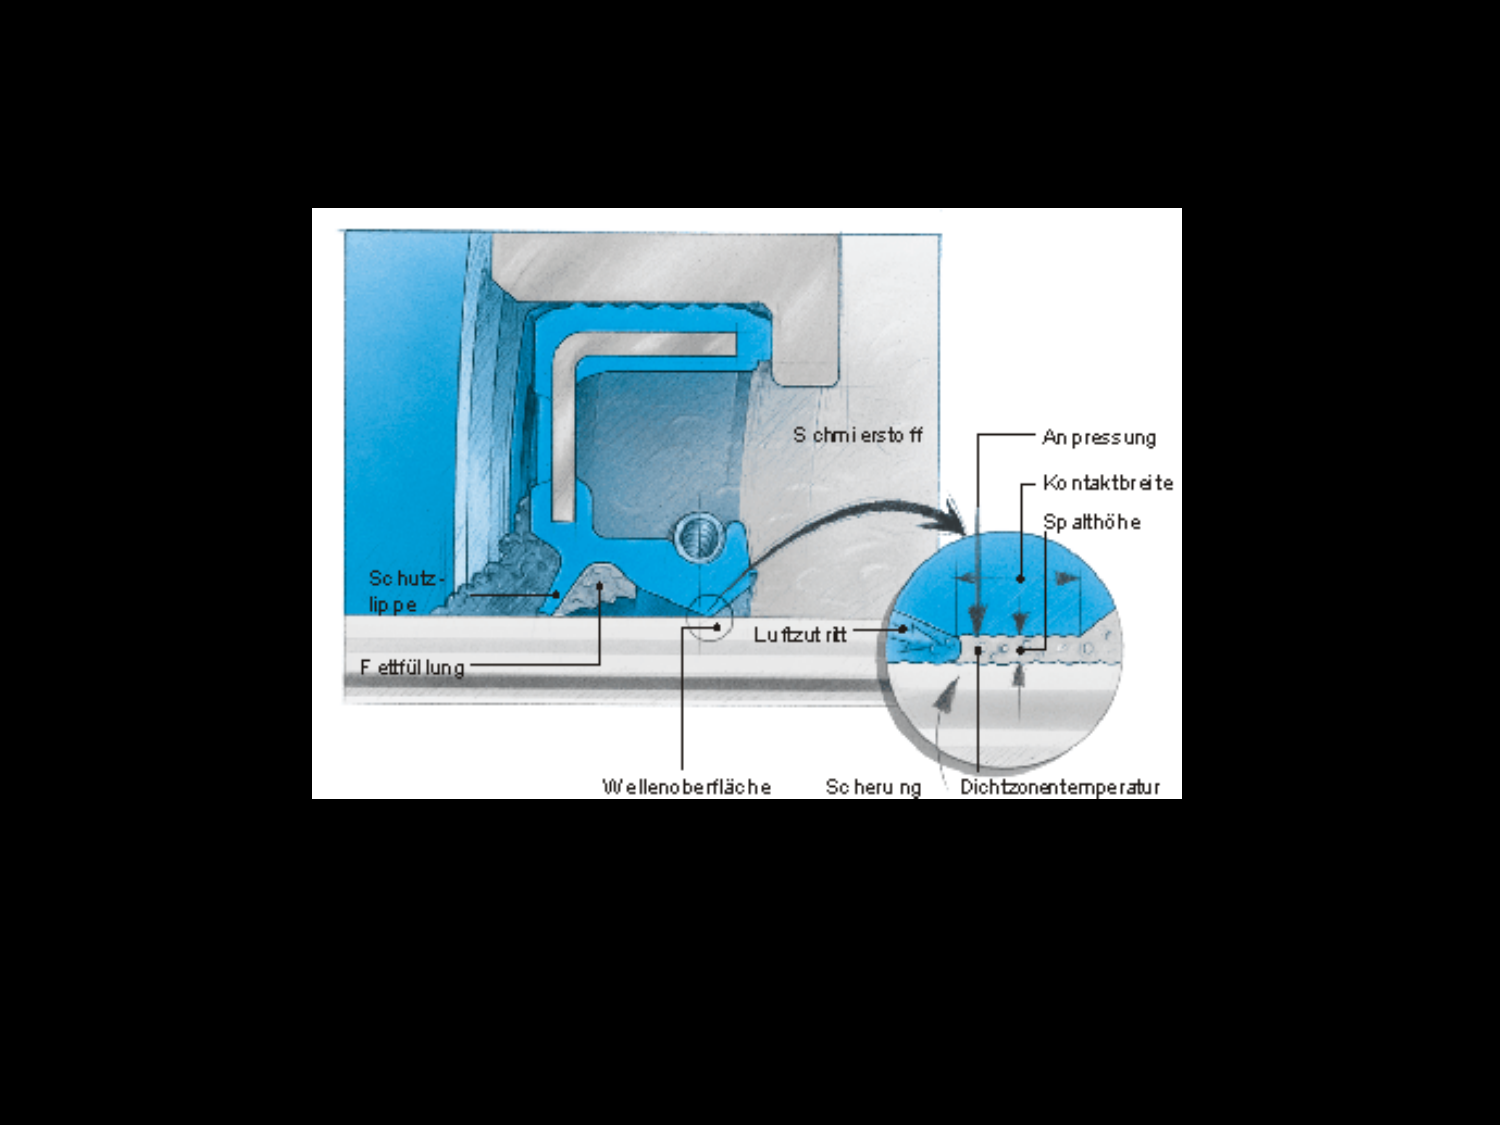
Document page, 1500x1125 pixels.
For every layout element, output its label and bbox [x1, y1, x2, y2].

picture [312, 207, 1182, 799]
